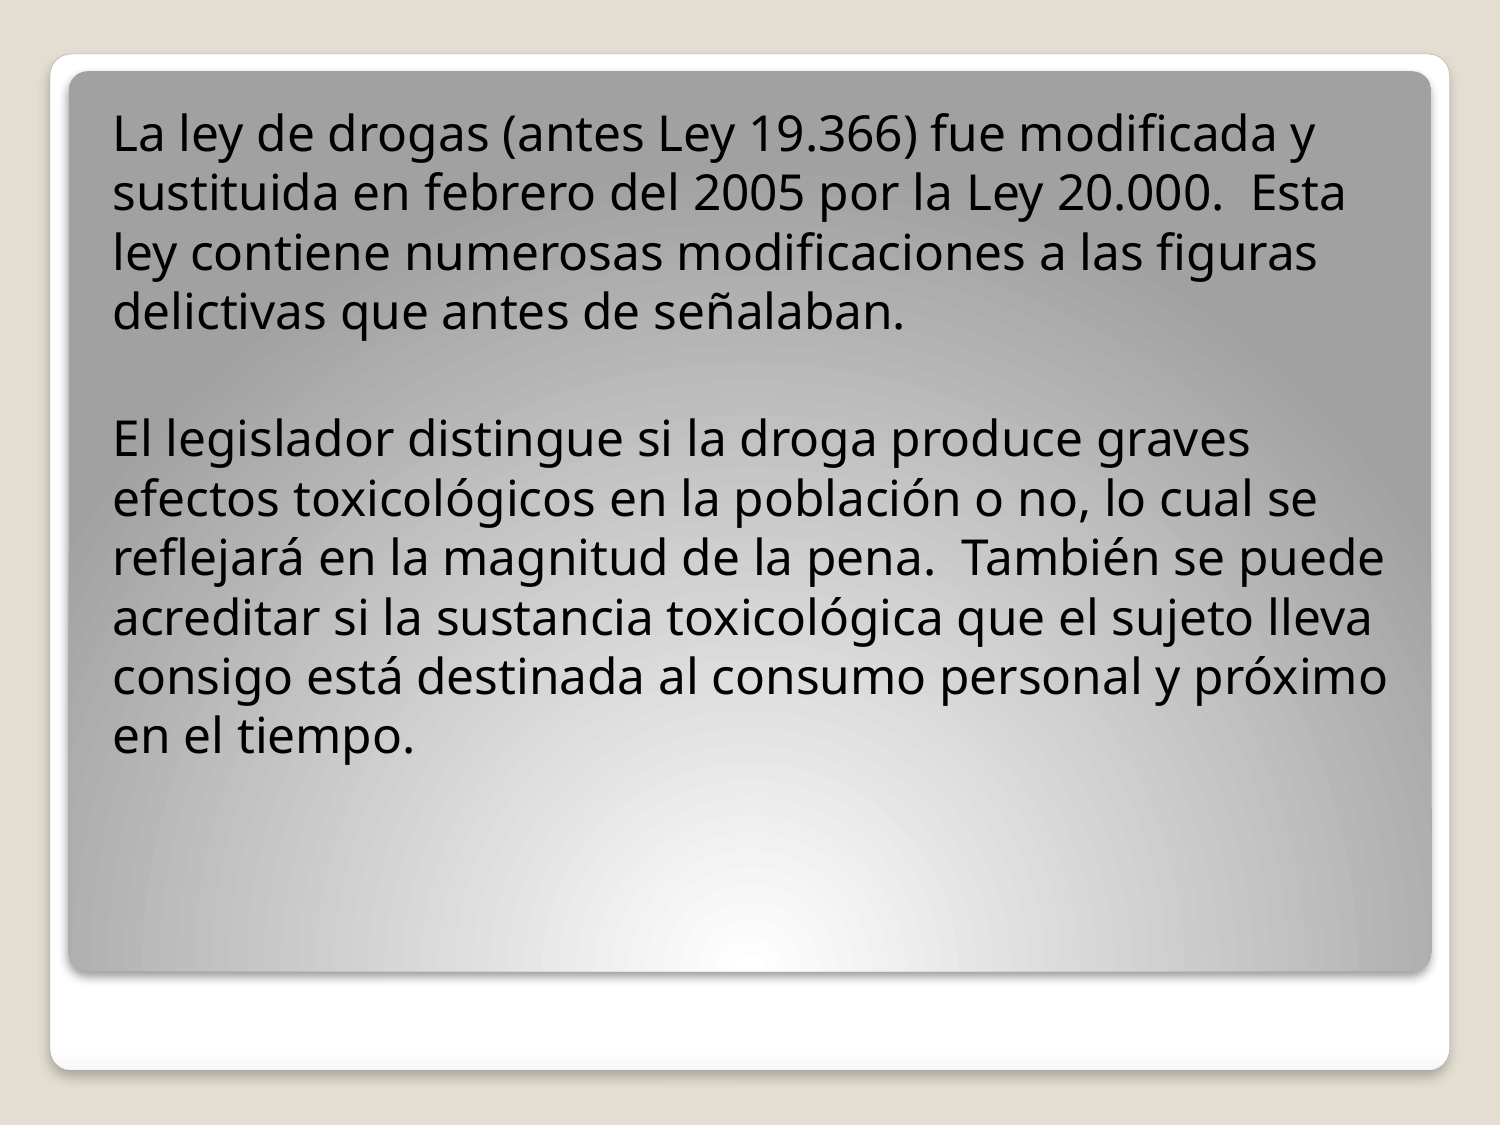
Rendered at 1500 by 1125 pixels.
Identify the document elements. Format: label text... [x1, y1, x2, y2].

list La ley de drogas (antes Ley 19.366) fue modificada y sustituida en febrero del 2005 por la Ley 20.000. Esta ley contiene numerosas modificaciones a las figuras delictivas que antes de señalaban. El legislador distingue si la droga produce graves efectos toxicológicos en la población o no, lo cual se reflejará en la magnitud de la pena. También se puede acreditar si la sustancia toxicológica que el sujeto lleva consigo está destinada al consumo personal y próximo en el tiempo. [82, 86, 1425, 774]
